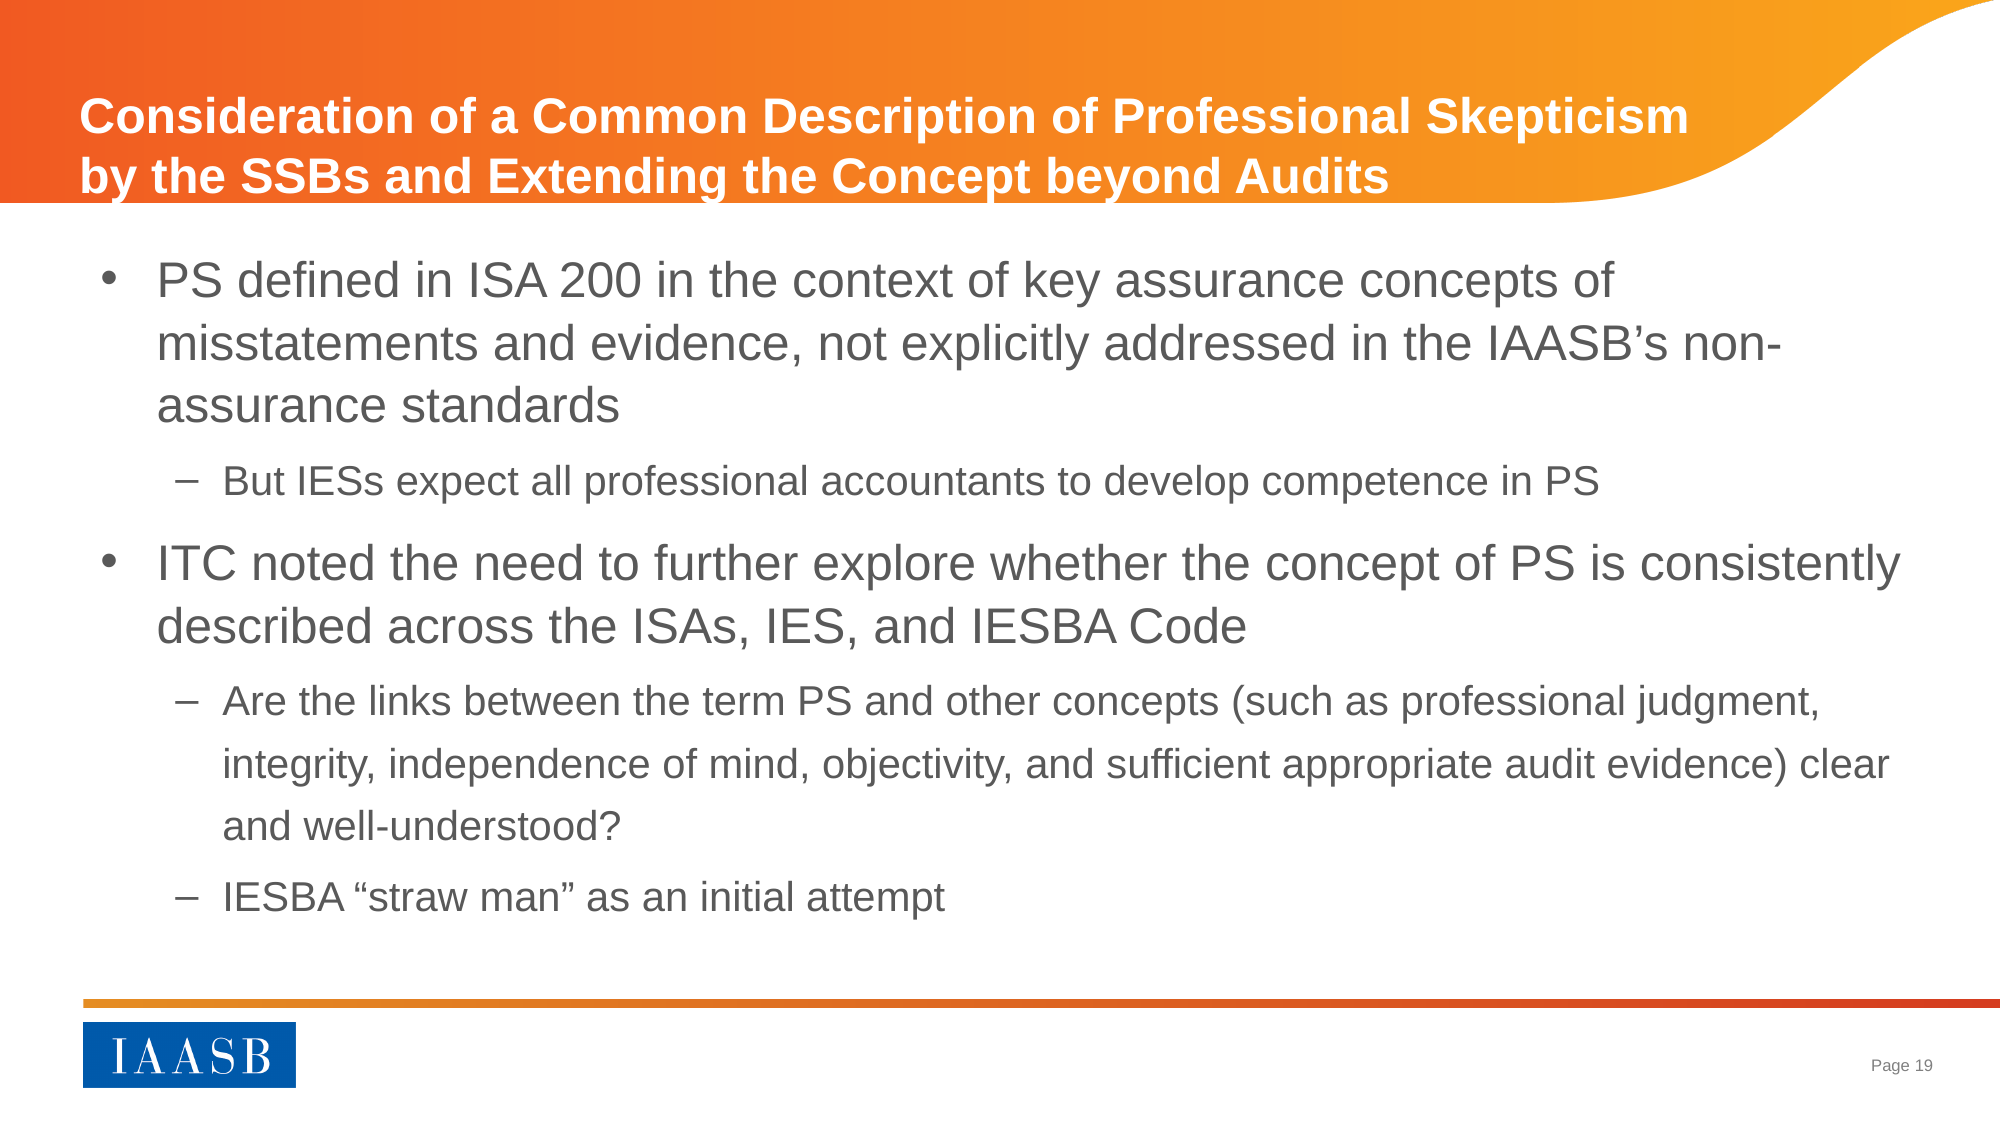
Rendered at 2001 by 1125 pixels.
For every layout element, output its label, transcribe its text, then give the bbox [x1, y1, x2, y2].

title Consideration of a Common Description of Professional Skepticism by the SSBs and Extending the Concept beyond Audits [79, 87, 1750, 200]
picture [83, 1022, 296, 1088]
picture [0, 0, 1996, 203]
list PS defined in ISA 200 in the context of key assurance concepts of misstatements and evidence, not explicitly addressed in the IAASB’s non-assurance standards But IESs expect all professional accountants to develop competence in PS ITC noted the need to further explore whether the concept of PS is consistently described across the ISAs, IES, and IESBA Code Are the links between the term PS and other concepts (such as professional judgment, integrity, independence of mind, objectivity, and sufficient appropriate audit evidence) clear and well-understood? IESBA “straw man” as an initial attempt [85, 237, 1925, 1025]
